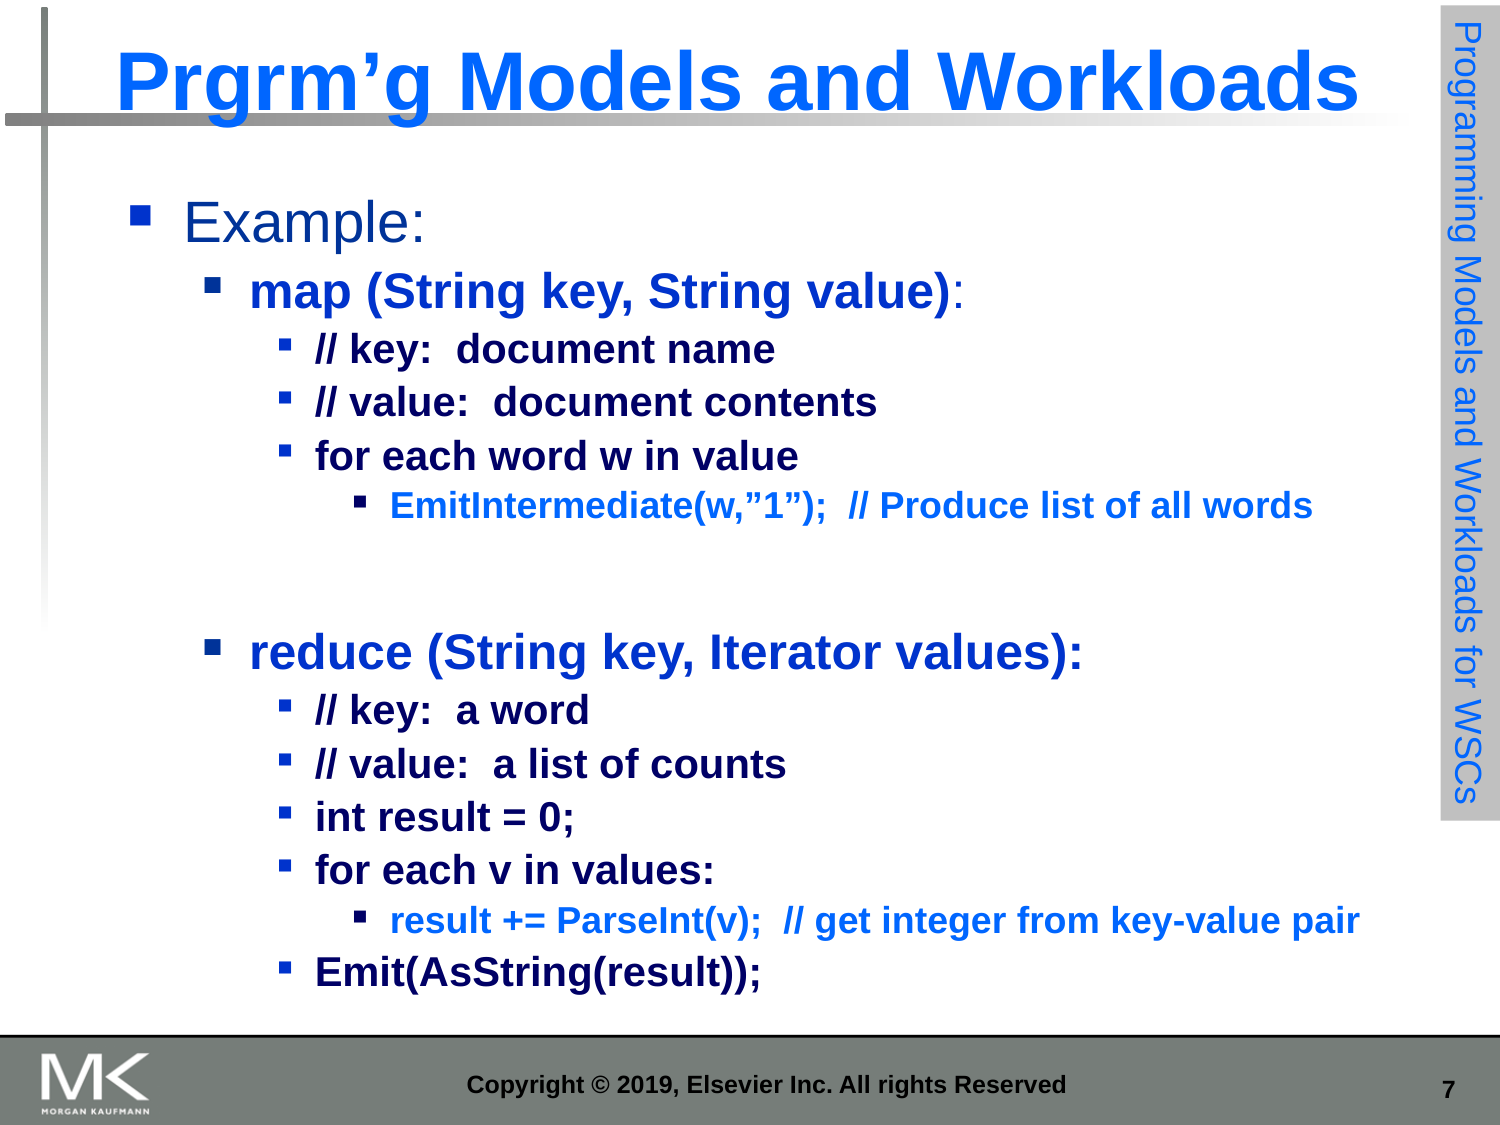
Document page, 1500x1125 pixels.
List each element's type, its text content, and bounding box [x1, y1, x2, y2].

footer Copyright © 2019, Elsevier Inc. All rights Reserved [170, 1046, 1365, 1106]
text_box Programming Models and Workloads for WSCs [1440, 5, 1500, 821]
picture [29, 1046, 160, 1123]
title Prgrm’g Models and Workloads [100, 17, 1440, 135]
list Example: map (String key, String value): // key: document name // value: document contents for each word w in value EmitIntermediate(w,”1”); // Produce list of all words reduce (String key, Iterator values): // key: a word // value: a list of counts int result = 0; for each v in values: result += ParseInt(v); // get integer from key-value pair Emit(AsString(result)); [111, 184, 1470, 1024]
